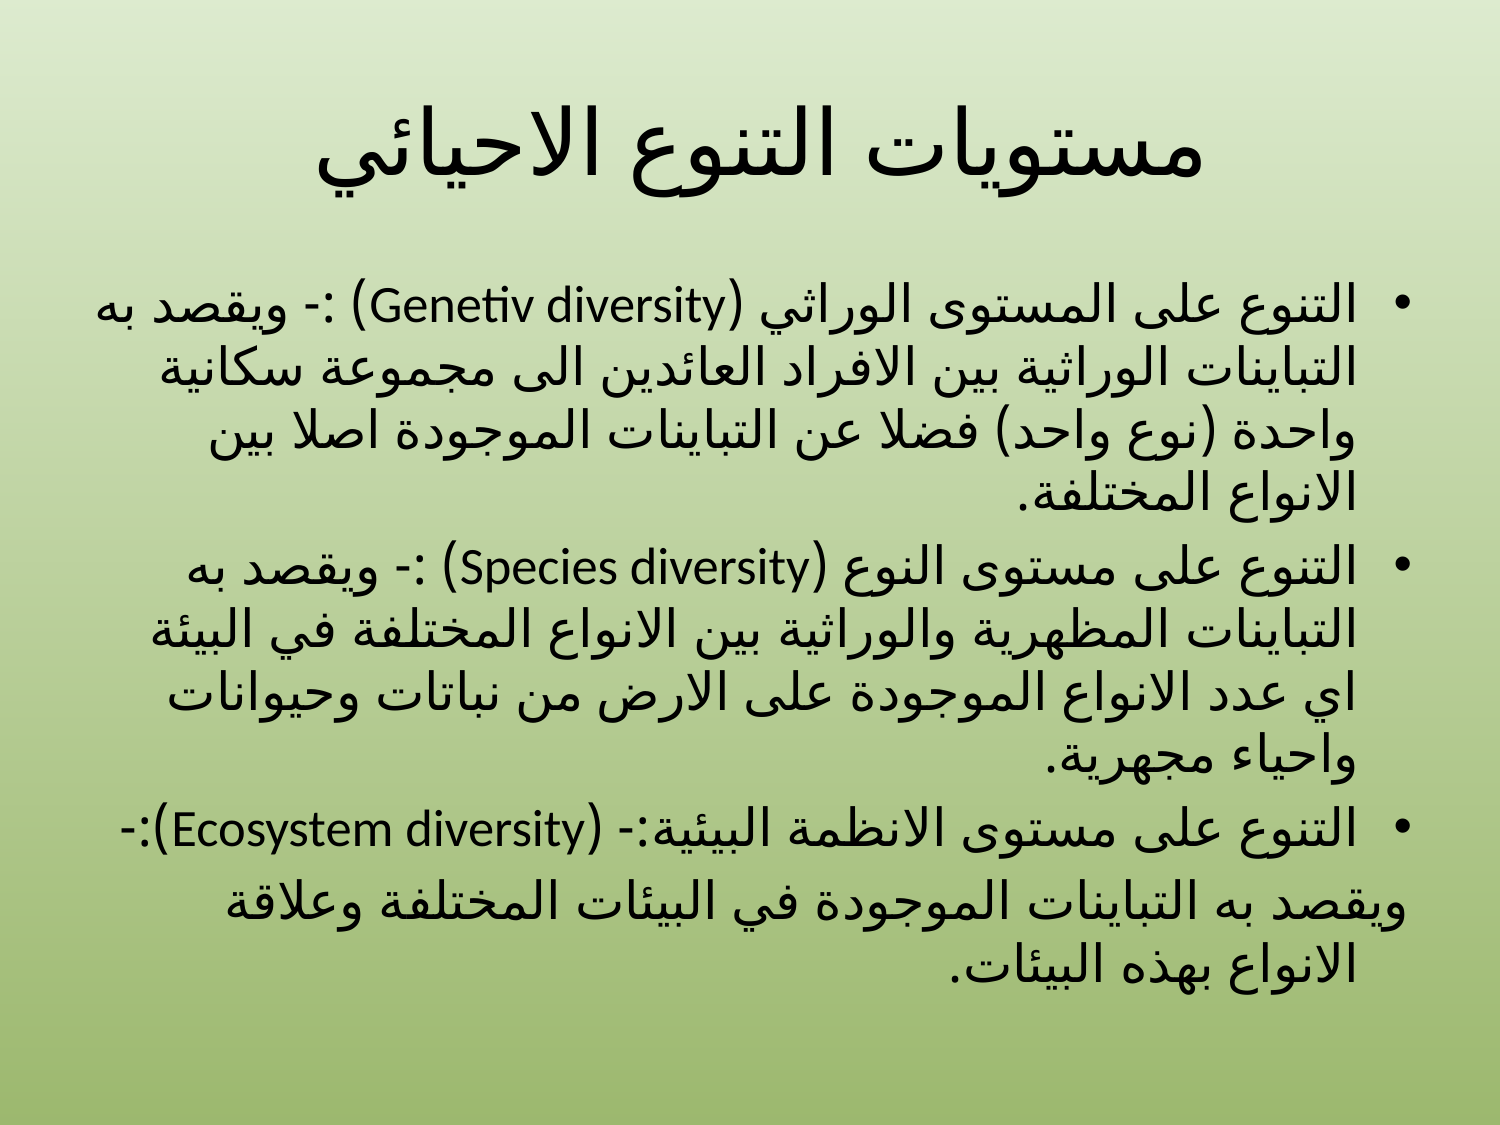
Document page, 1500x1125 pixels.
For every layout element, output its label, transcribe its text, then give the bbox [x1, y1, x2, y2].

title مستويات التنوع الاحيائي [75, 45, 1425, 233]
list التنوع على المستوى الوراثي (Genetiv diversity) :- ويقصد به التباينات الوراثية بين الافراد العائدين الى مجموعة سكانية واحدة (نوع واحد) فضلا عن التباينات الموجودة اصلا بين الانواع المختلفة. التنوع على مستوى النوع (Species diversity) :- ويقصد به التباينات المظهرية والوراثية بين الانواع المختلفة في البيئة اي عدد الانواع الموجودة على الارض من نباتات وحيوانات واحياء مجهرية. التنوع على مستوى الانظمة البيئية:- (Ecosystem diversity):- ويقصد به التباينات الموجودة في البيئات المختلفة وعلاقة الانواع بهذه البيئات. [75, 262, 1425, 1005]
